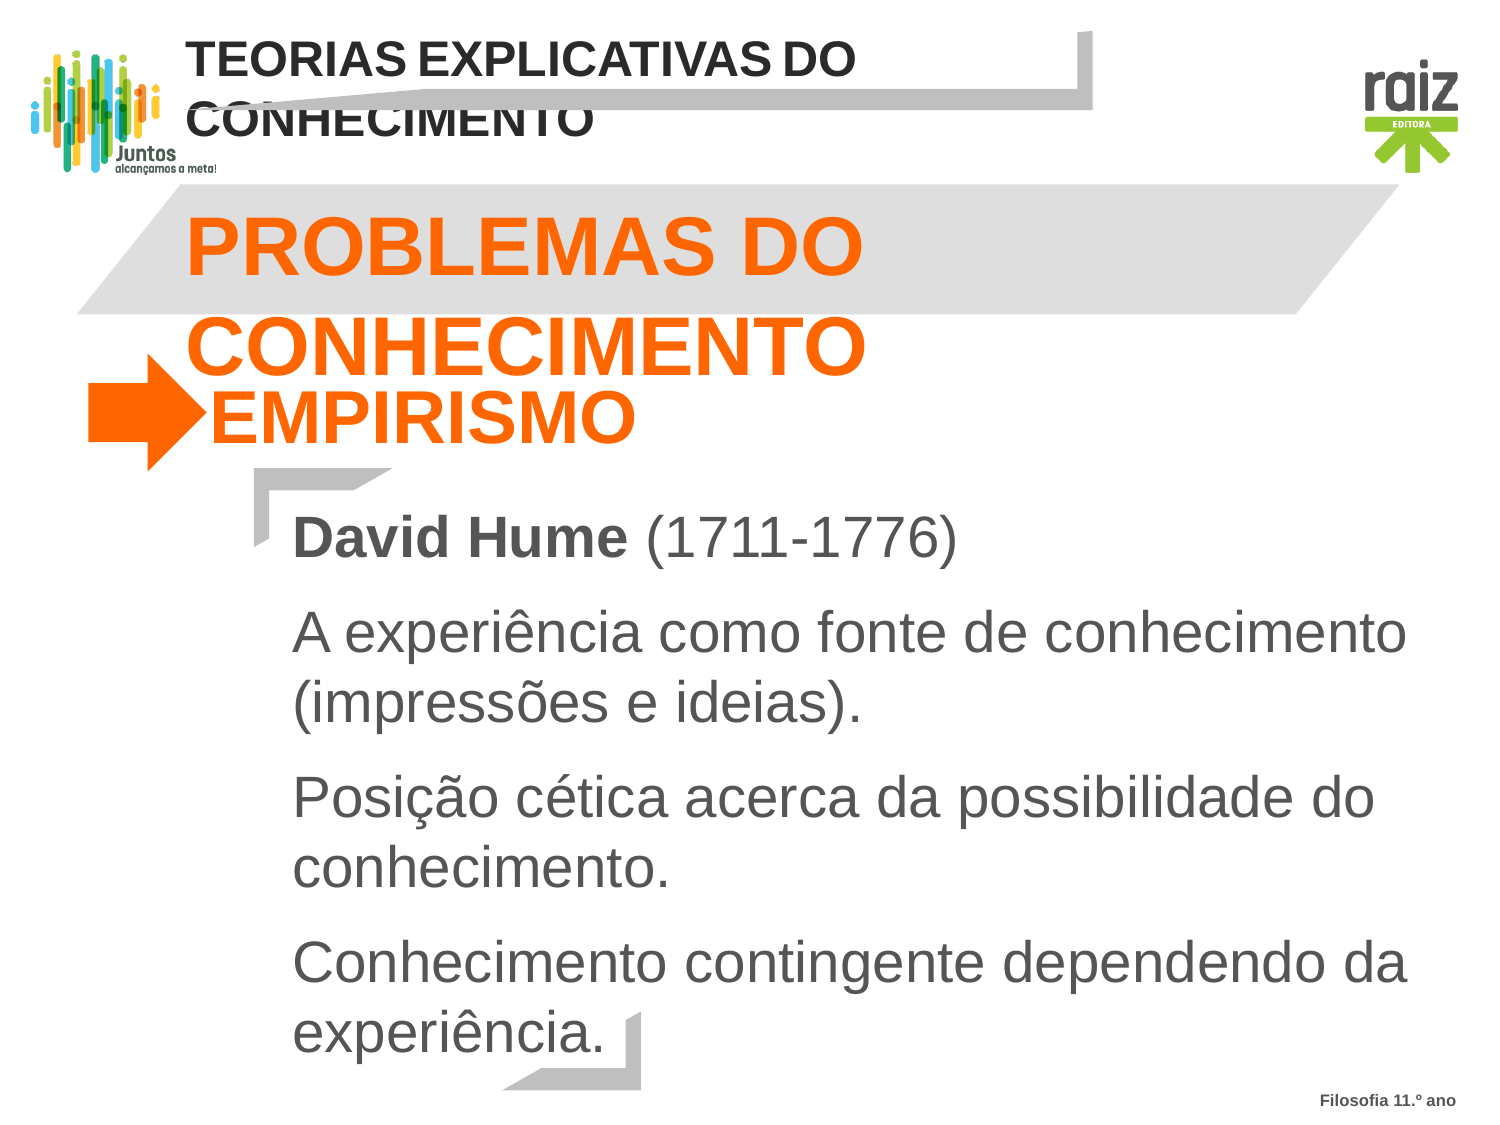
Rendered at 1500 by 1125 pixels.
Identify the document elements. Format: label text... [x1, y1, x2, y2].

text_box [180, 28, 1095, 113]
text_box Teorias explicativas do conhecimento [171, 19, 1140, 154]
picture [1365, 59, 1458, 173]
text_box [74, 192, 171, 317]
text_box [86, 351, 209, 474]
text_box Empirismo [194, 400, 653, 467]
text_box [253, 467, 1500, 1091]
text_box [178, 182, 1402, 224]
picture [29, 49, 217, 176]
text_box Problemas do conhecimento [171, 184, 1371, 400]
